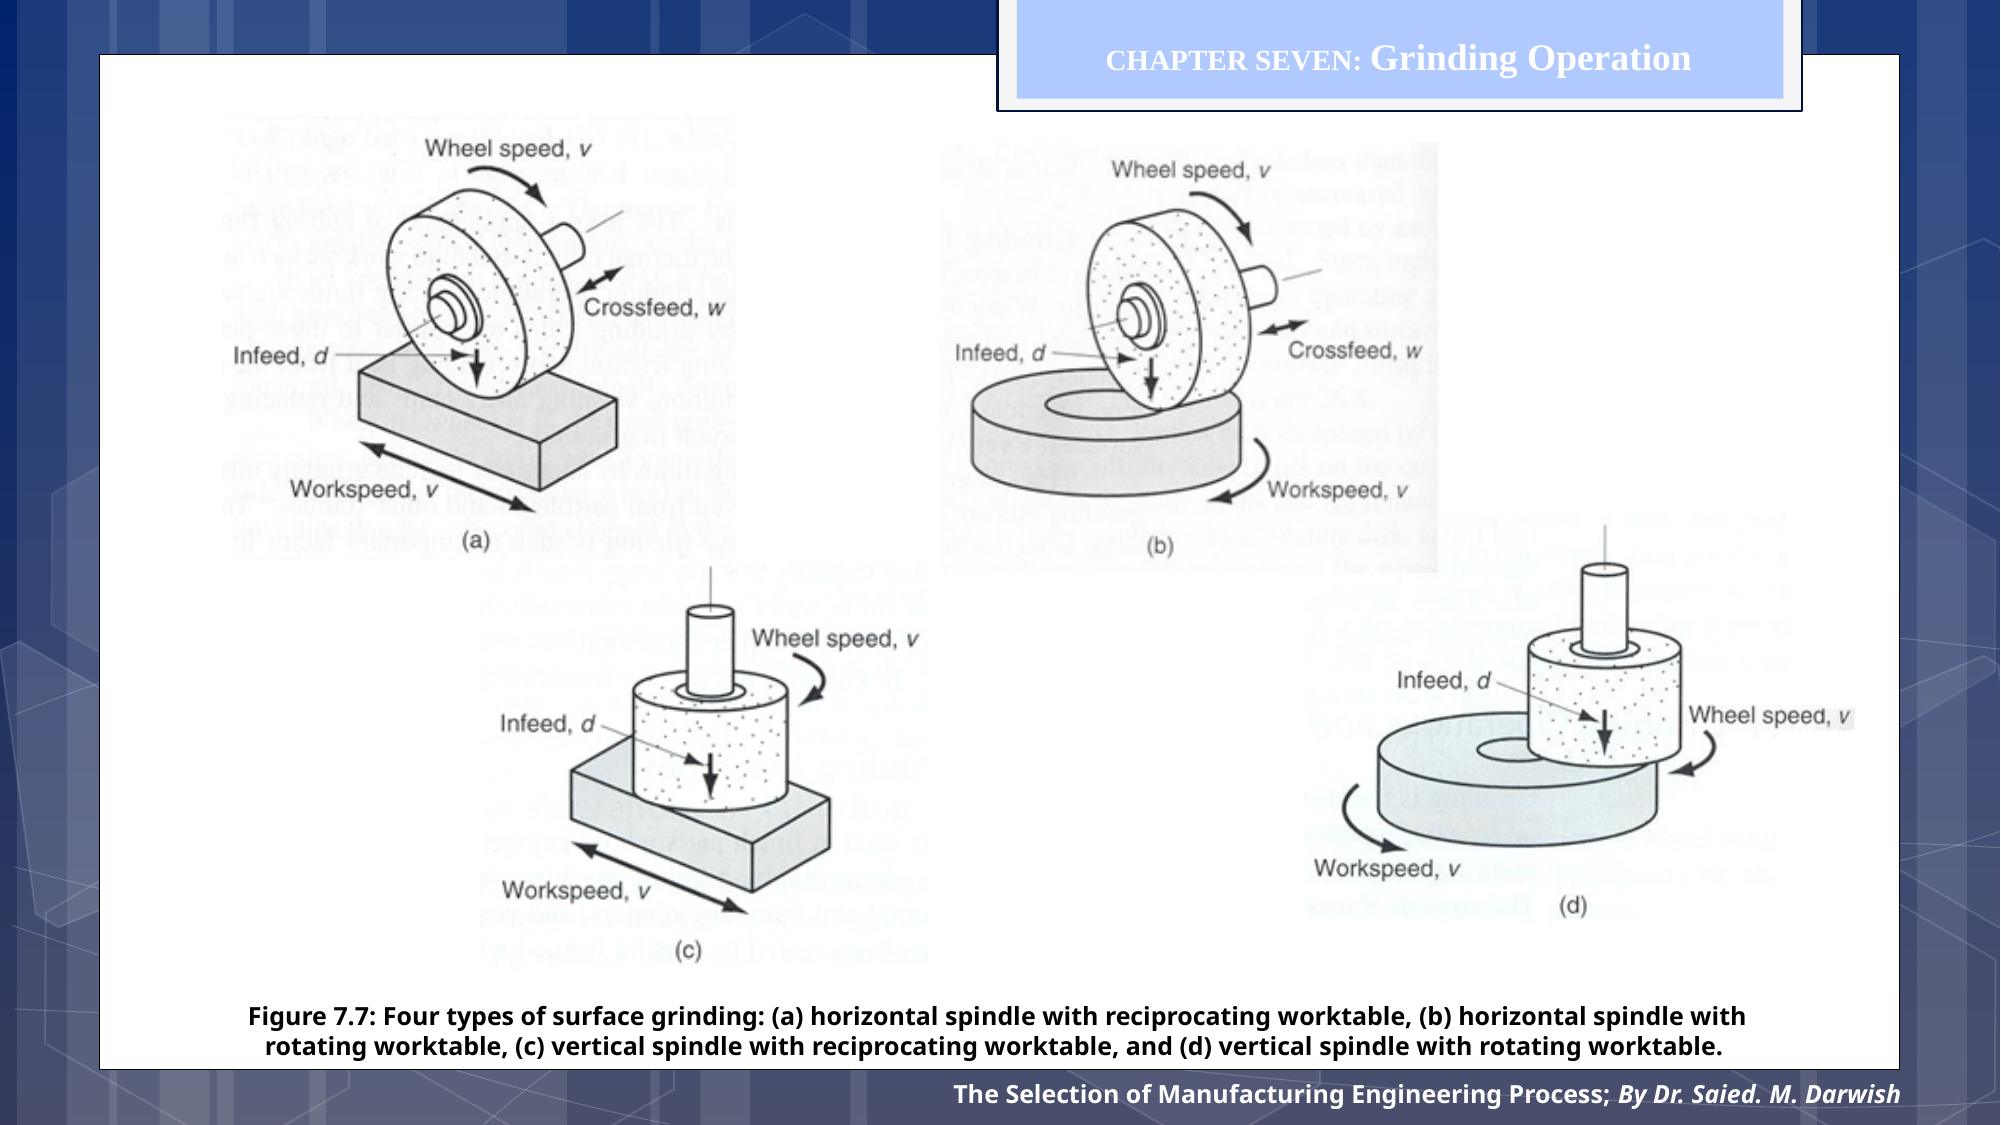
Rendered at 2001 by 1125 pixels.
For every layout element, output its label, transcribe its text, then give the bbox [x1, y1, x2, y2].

text_box Figure 7.7: Four types of surface grinding: (a) horizontal spindle with reciprocating worktable, (b) horizontal spindle with rotating worktable, (c) vertical spindle with reciprocating worktable, and (d) vertical spindle with rotating worktable. [189, 993, 1808, 1068]
picture [222, 116, 929, 973]
text_box CHAPTER SEVEN: Grinding Operation [940, 0, 1858, 86]
picture [939, 142, 1858, 924]
